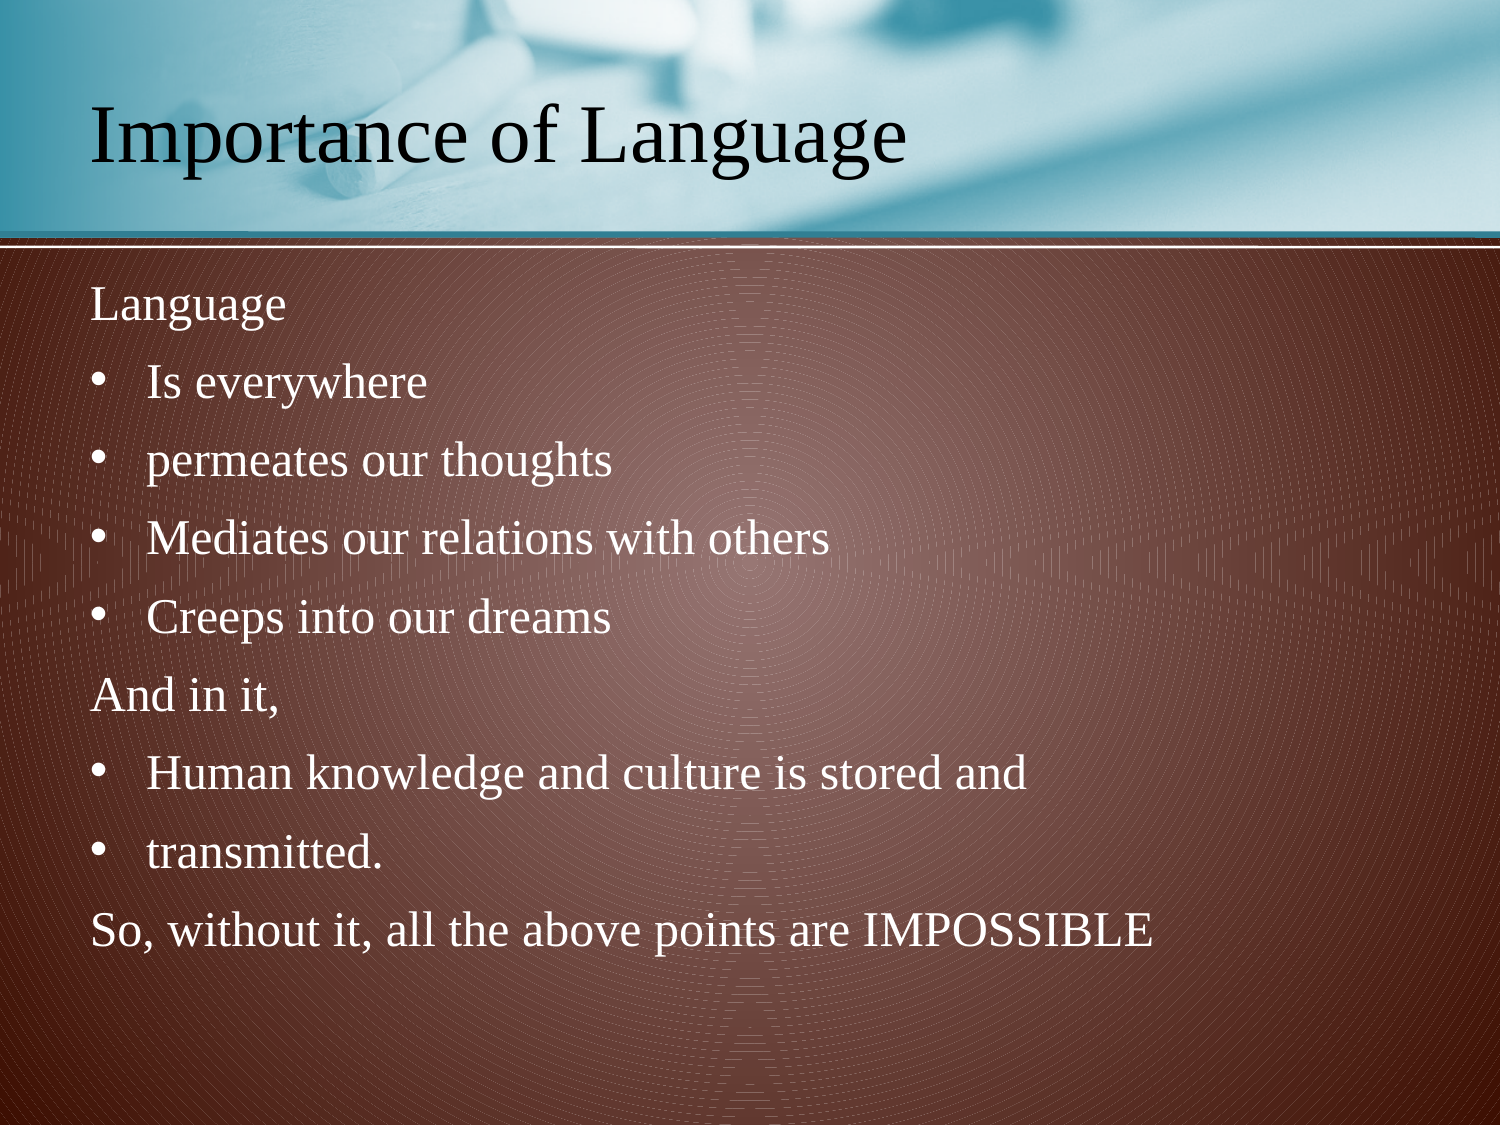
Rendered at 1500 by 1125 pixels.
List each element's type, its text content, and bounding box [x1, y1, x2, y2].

list Language Is everywhere permeates our thoughts Mediates our relations with others Creeps into our dreams And in it, Human knowledge and culture is stored and transmitted. So, without it, all the above points are IMPOSSIBLE [75, 262, 1425, 1063]
title Importance of Language [75, 24, 1425, 233]
